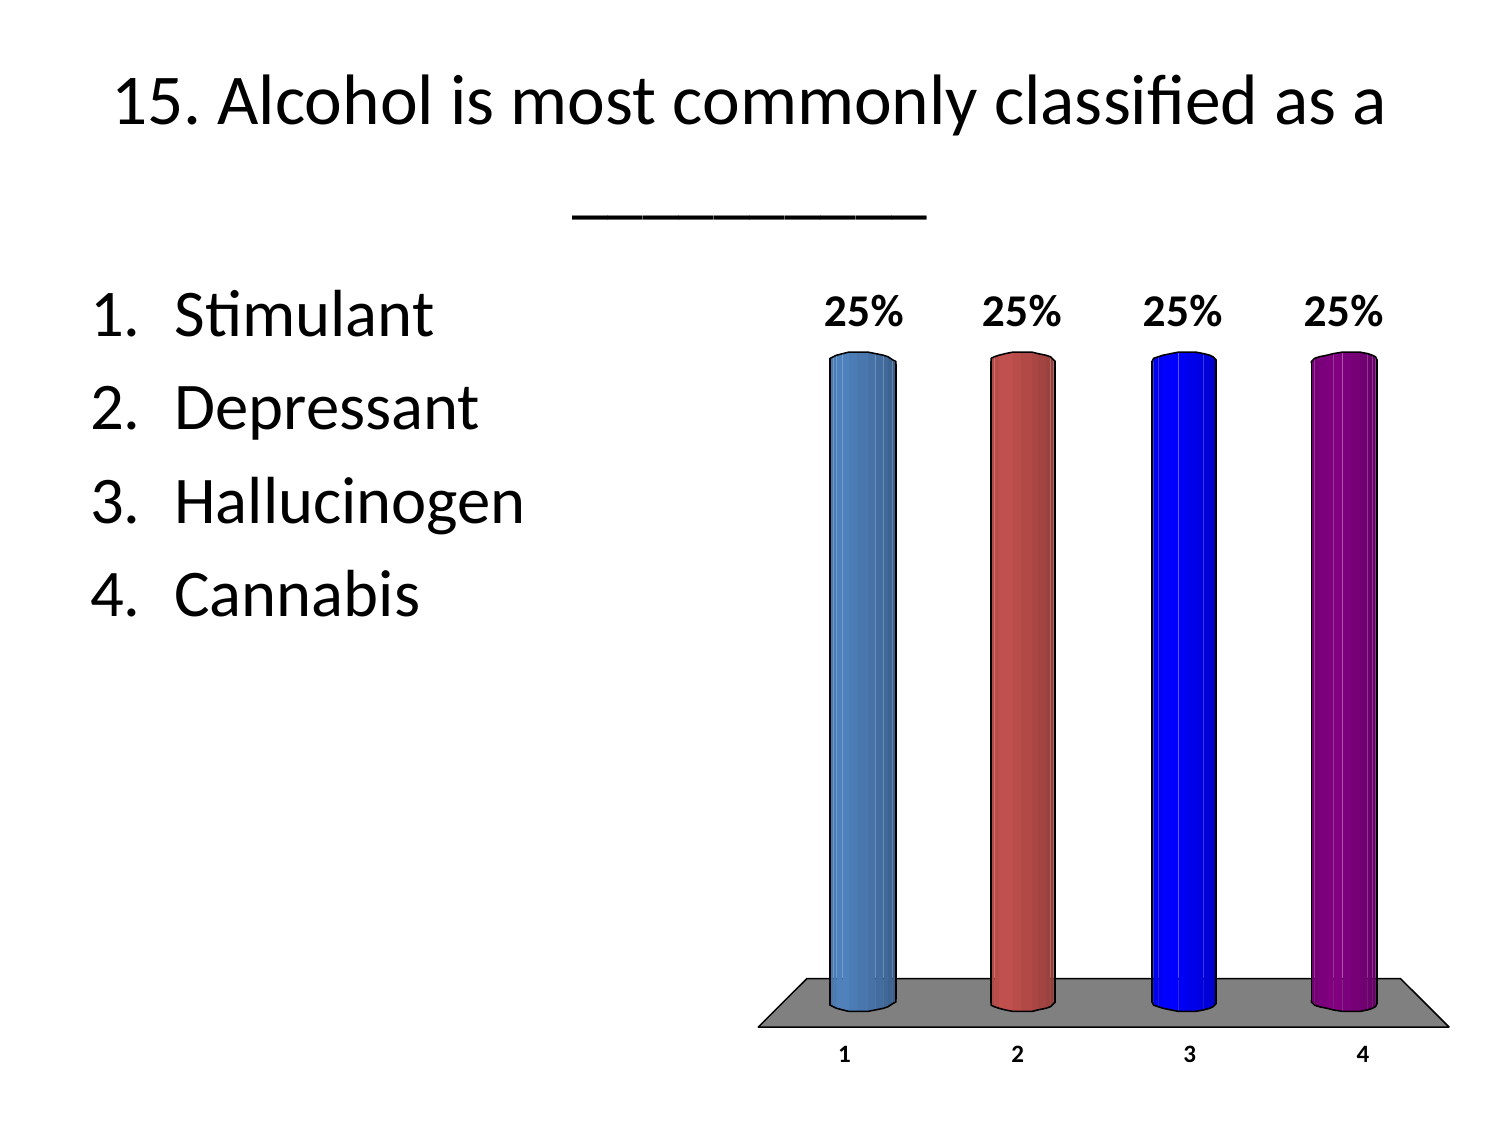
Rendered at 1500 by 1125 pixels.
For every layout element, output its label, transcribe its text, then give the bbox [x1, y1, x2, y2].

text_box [739, 270, 1490, 1115]
title 15. Alcohol is most commonly classified as a __________ [75, 45, 1425, 233]
list Stimulant Depressant Hallucinogen Cannabis [75, 262, 750, 1005]
